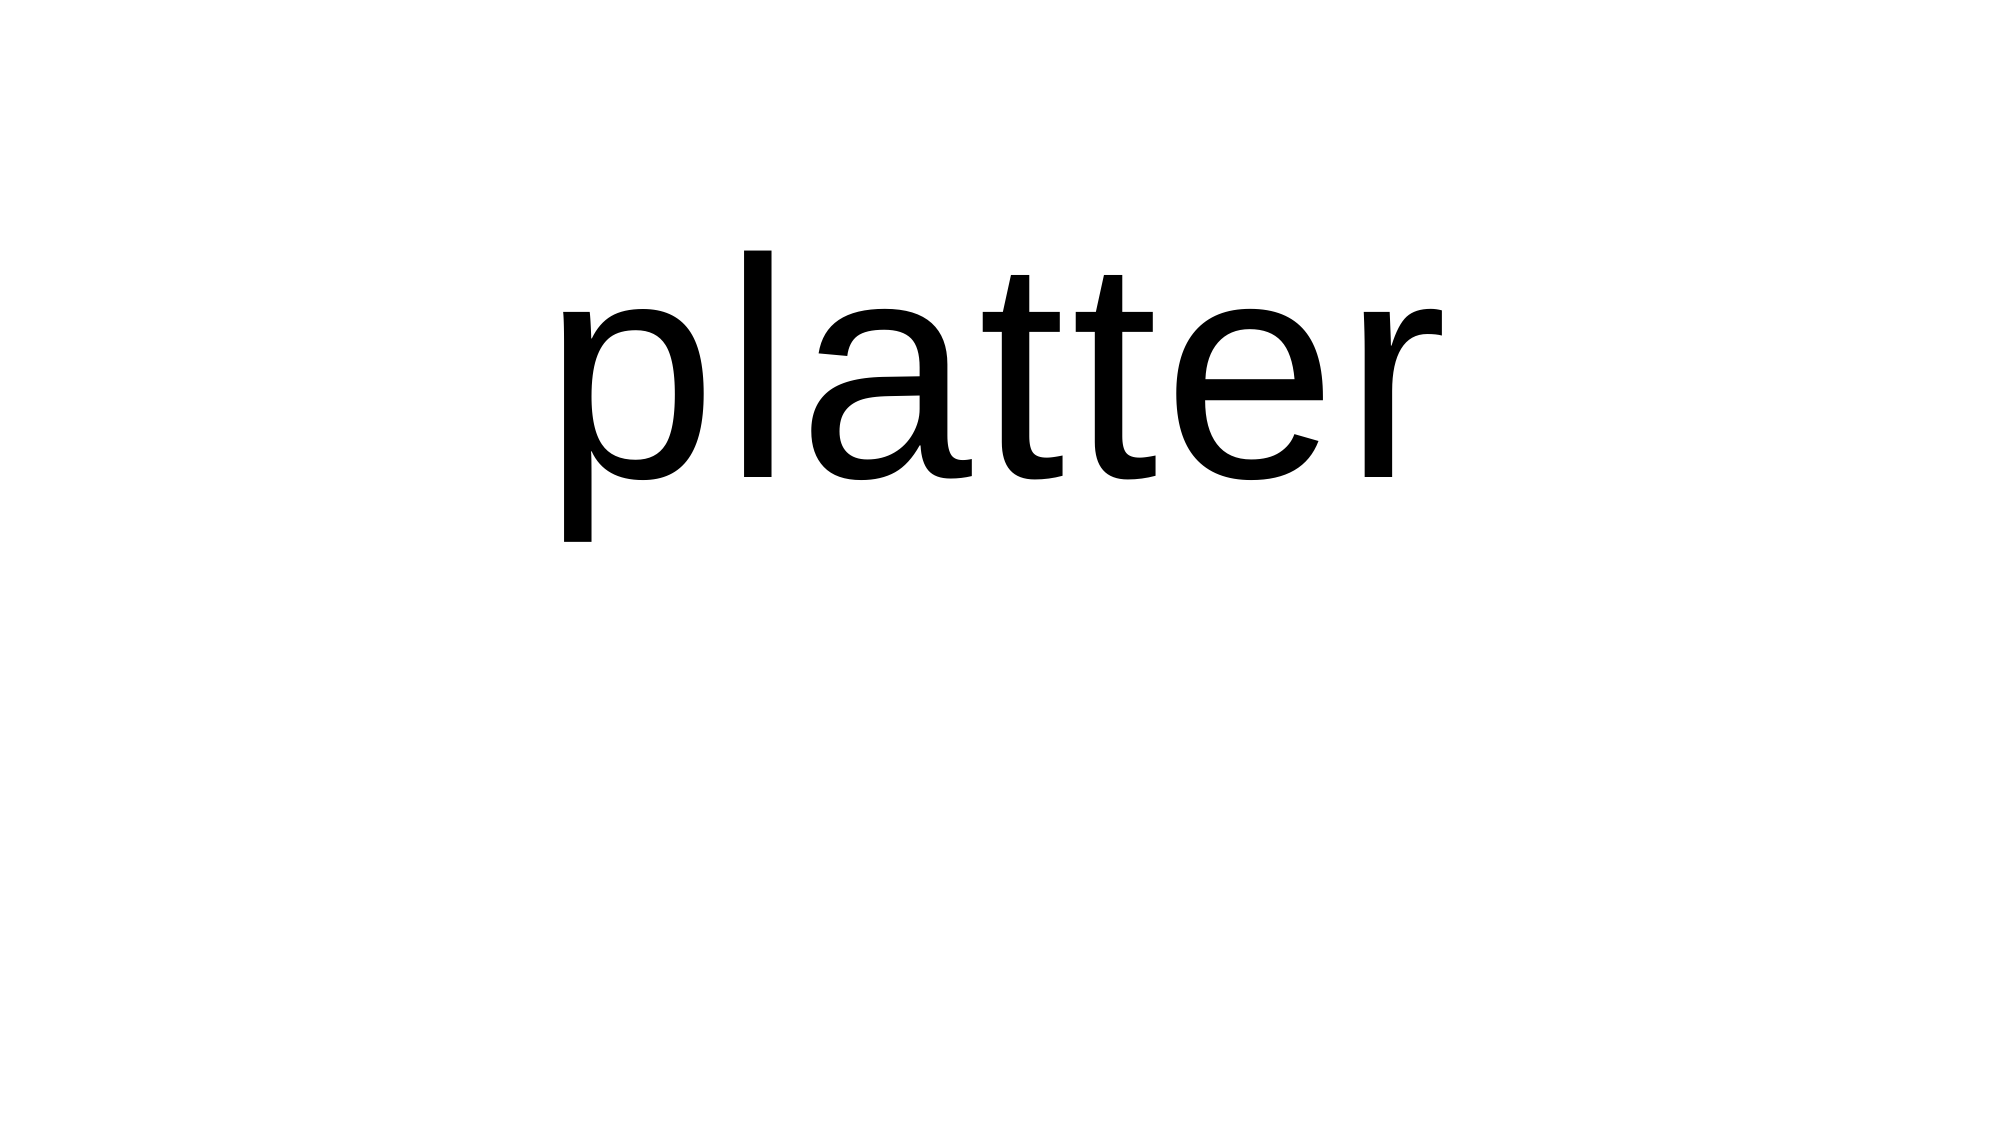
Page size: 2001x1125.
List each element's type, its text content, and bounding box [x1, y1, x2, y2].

title platter ritorium [249, 285, 1750, 890]
